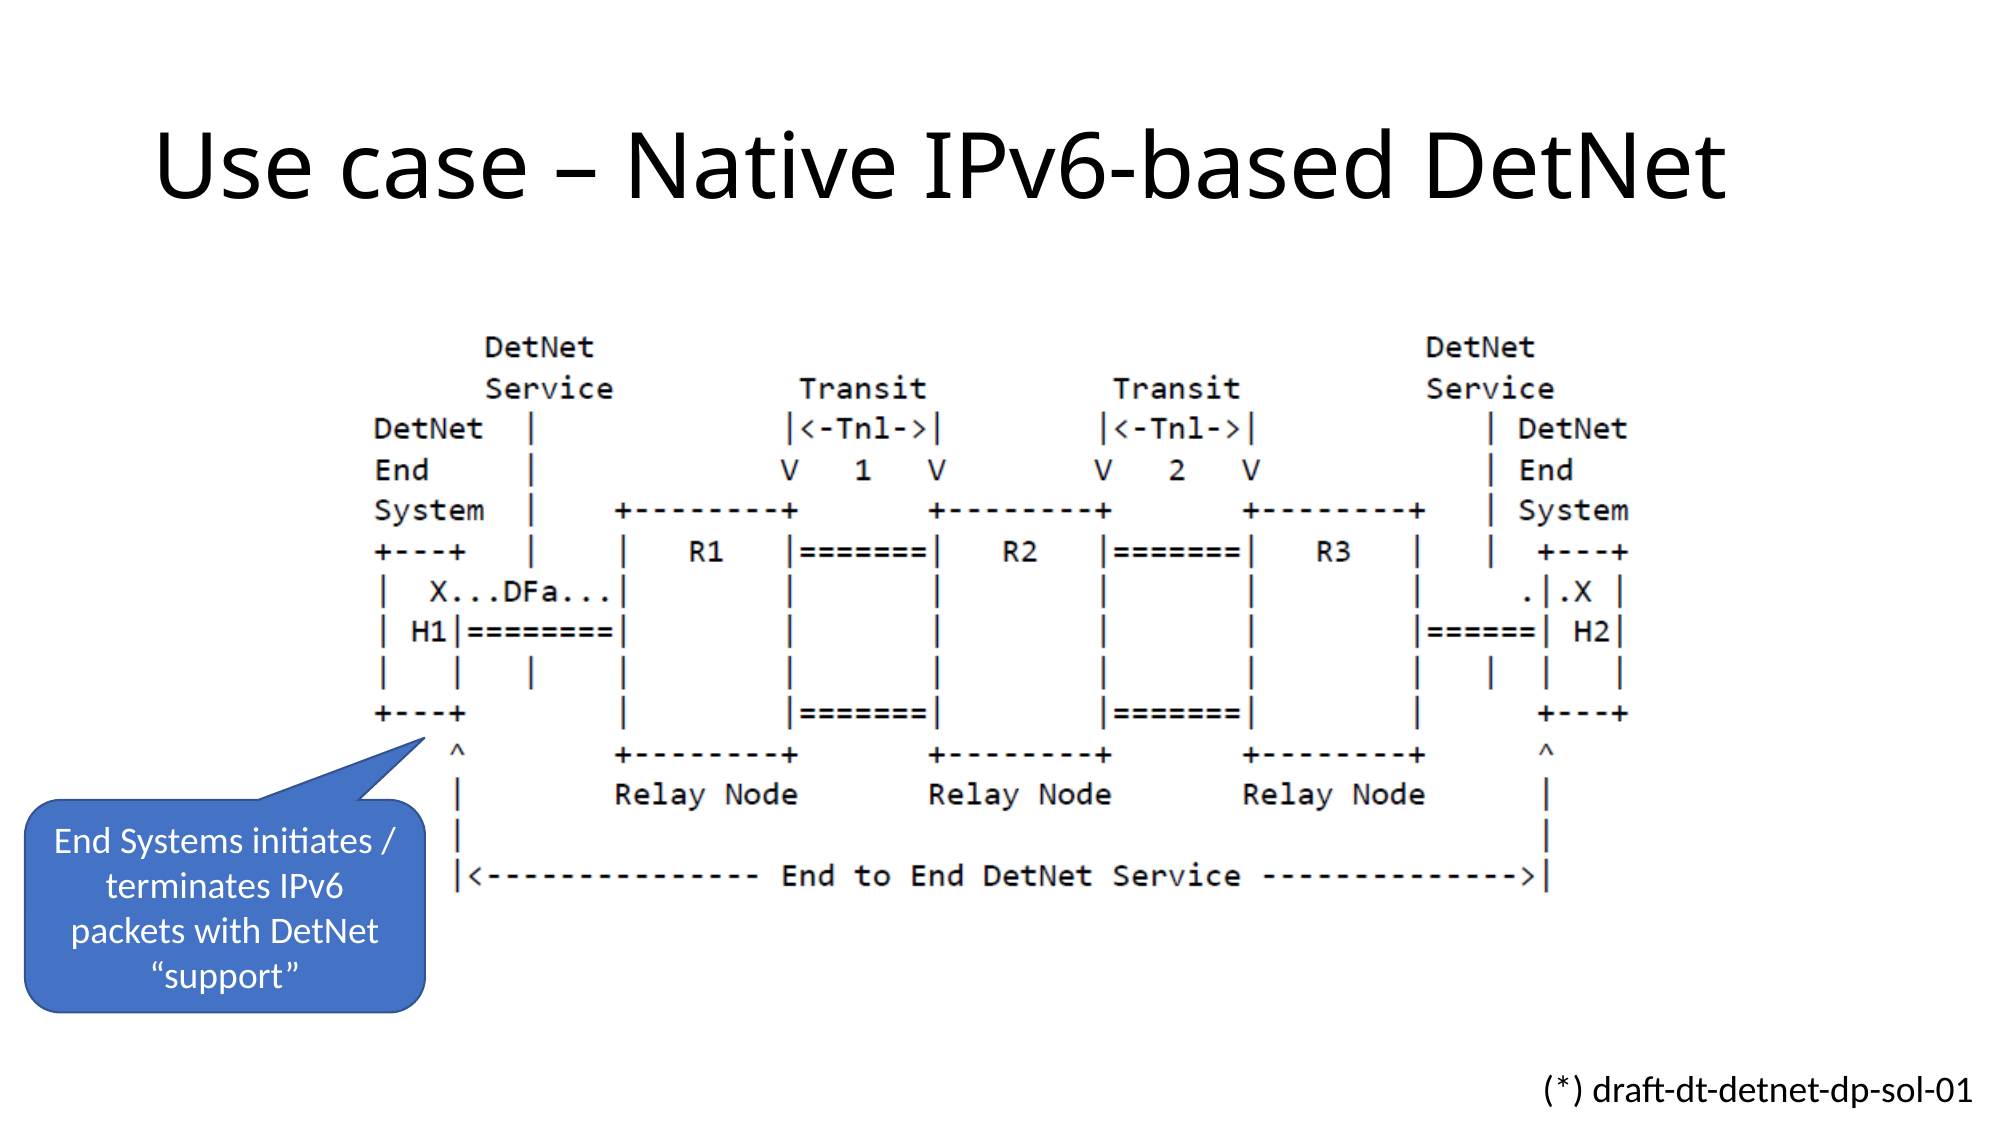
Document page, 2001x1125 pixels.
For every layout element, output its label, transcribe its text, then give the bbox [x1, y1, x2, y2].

picture [348, 324, 1652, 913]
title Use case – Native IPv6-based DetNet [137, 59, 1863, 278]
text_box (*) draft-dt-detnet-dp-sol-01 [1527, 1057, 1989, 1118]
text_box End Systems initiates / terminates IPv6 packets with DetNet “support” [23, 765, 426, 1014]
